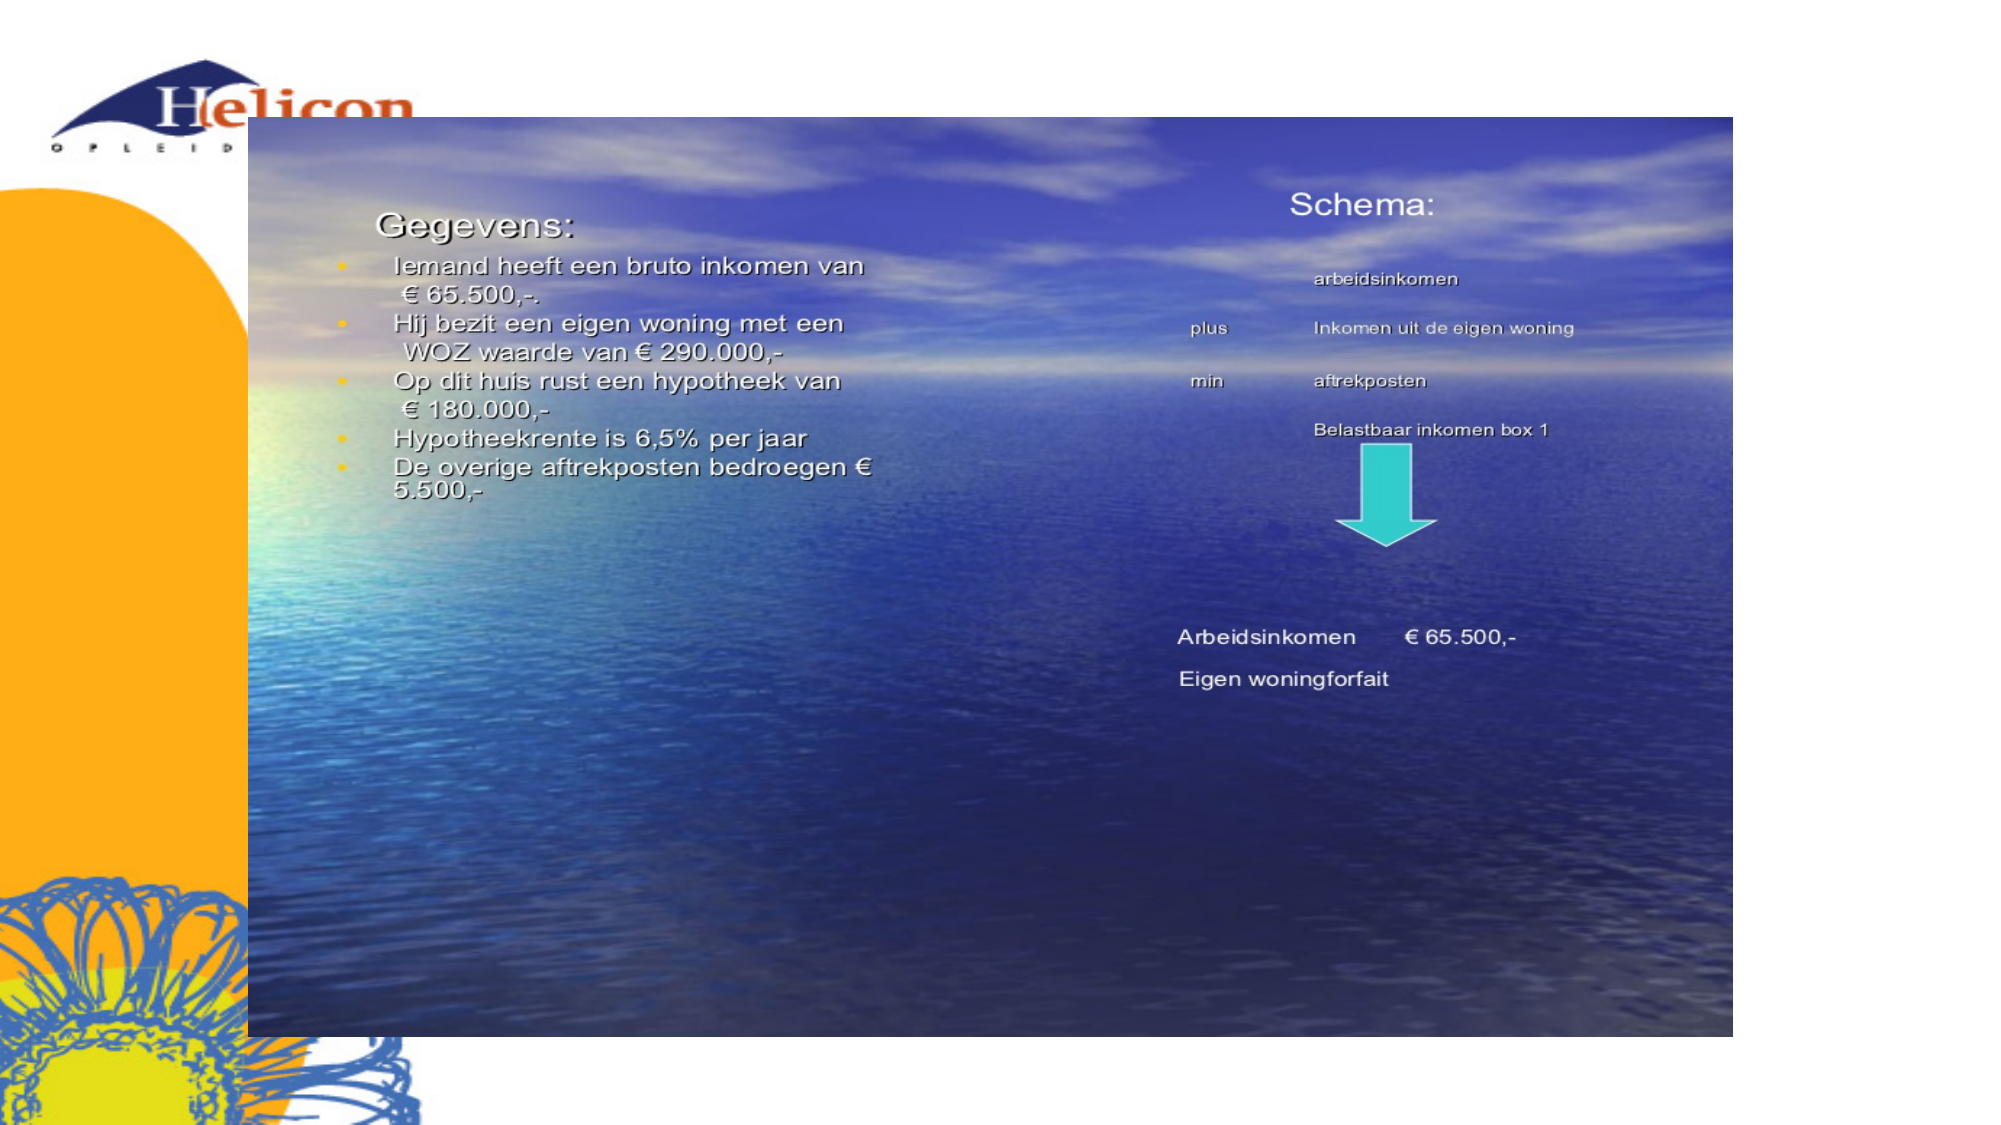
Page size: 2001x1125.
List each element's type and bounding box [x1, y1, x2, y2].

list [248, 117, 1733, 1038]
picture [0, 0, 2001, 1125]
